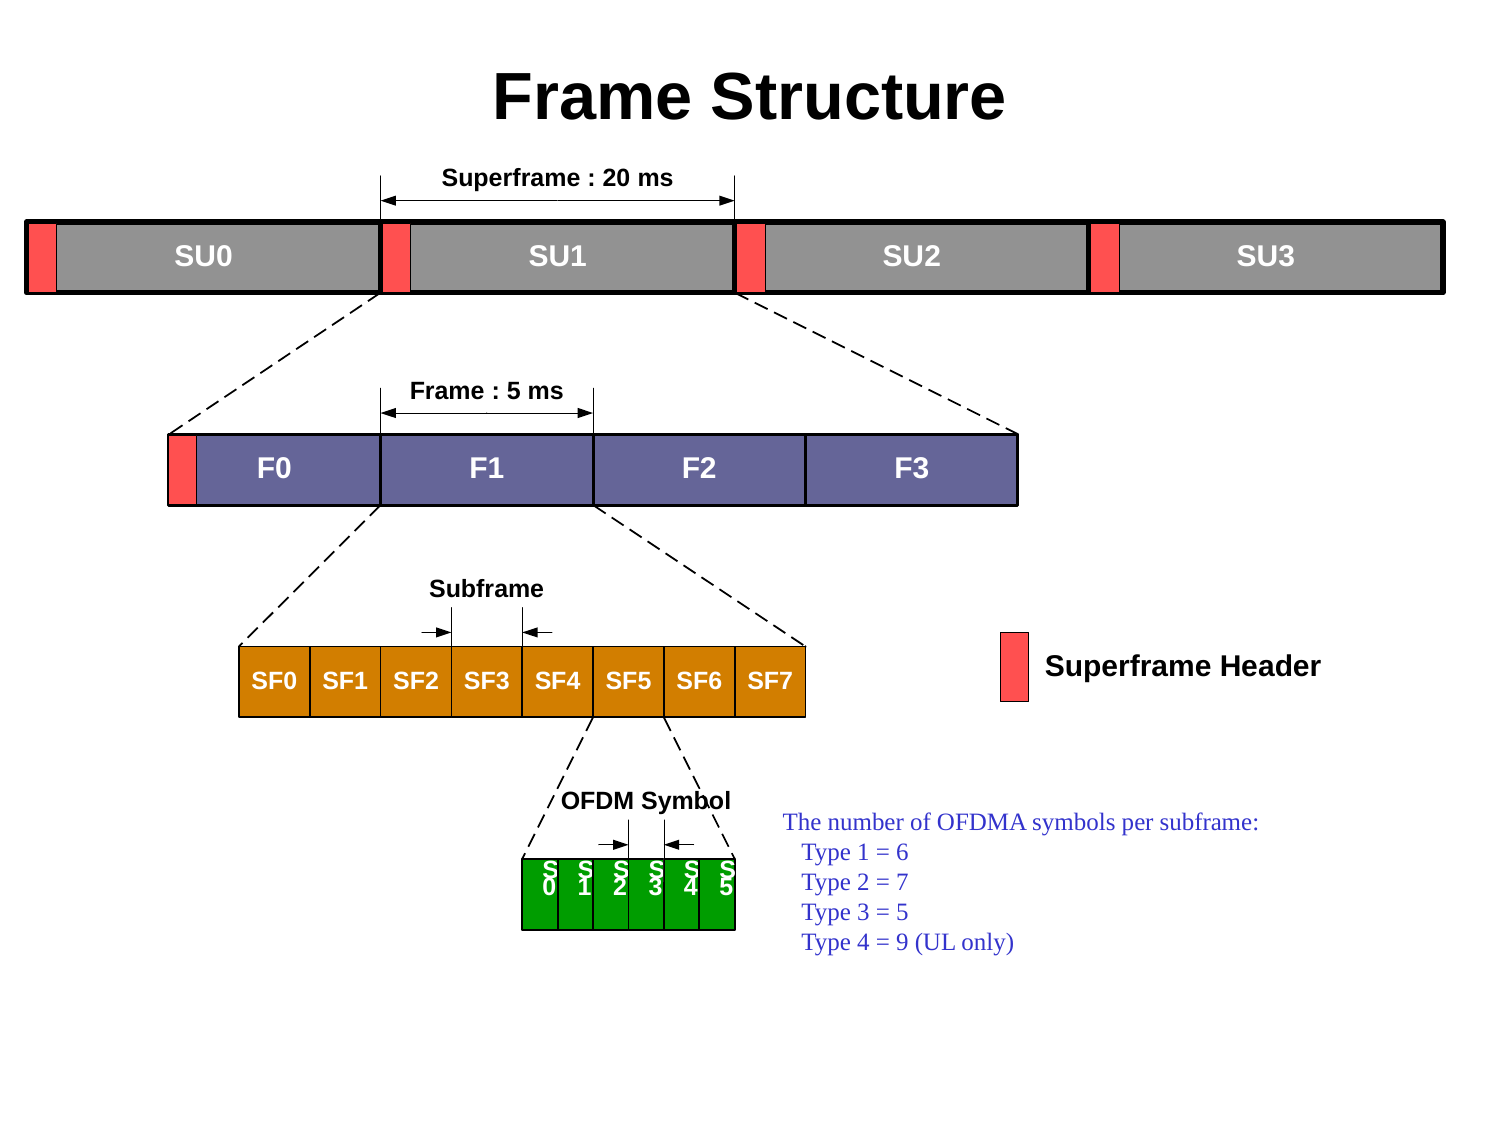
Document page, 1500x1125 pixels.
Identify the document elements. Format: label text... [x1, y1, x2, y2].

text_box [17, 156, 1483, 935]
text_box [31, 1, 1469, 155]
text_box The number of OFDMA symbols per subframe: Type 1 = 6 Type 2 = 7 Type 3 = 5 Type 4 = 9 (UL only) [767, 798, 1493, 963]
title Frame Structure [75, 45, 1425, 155]
